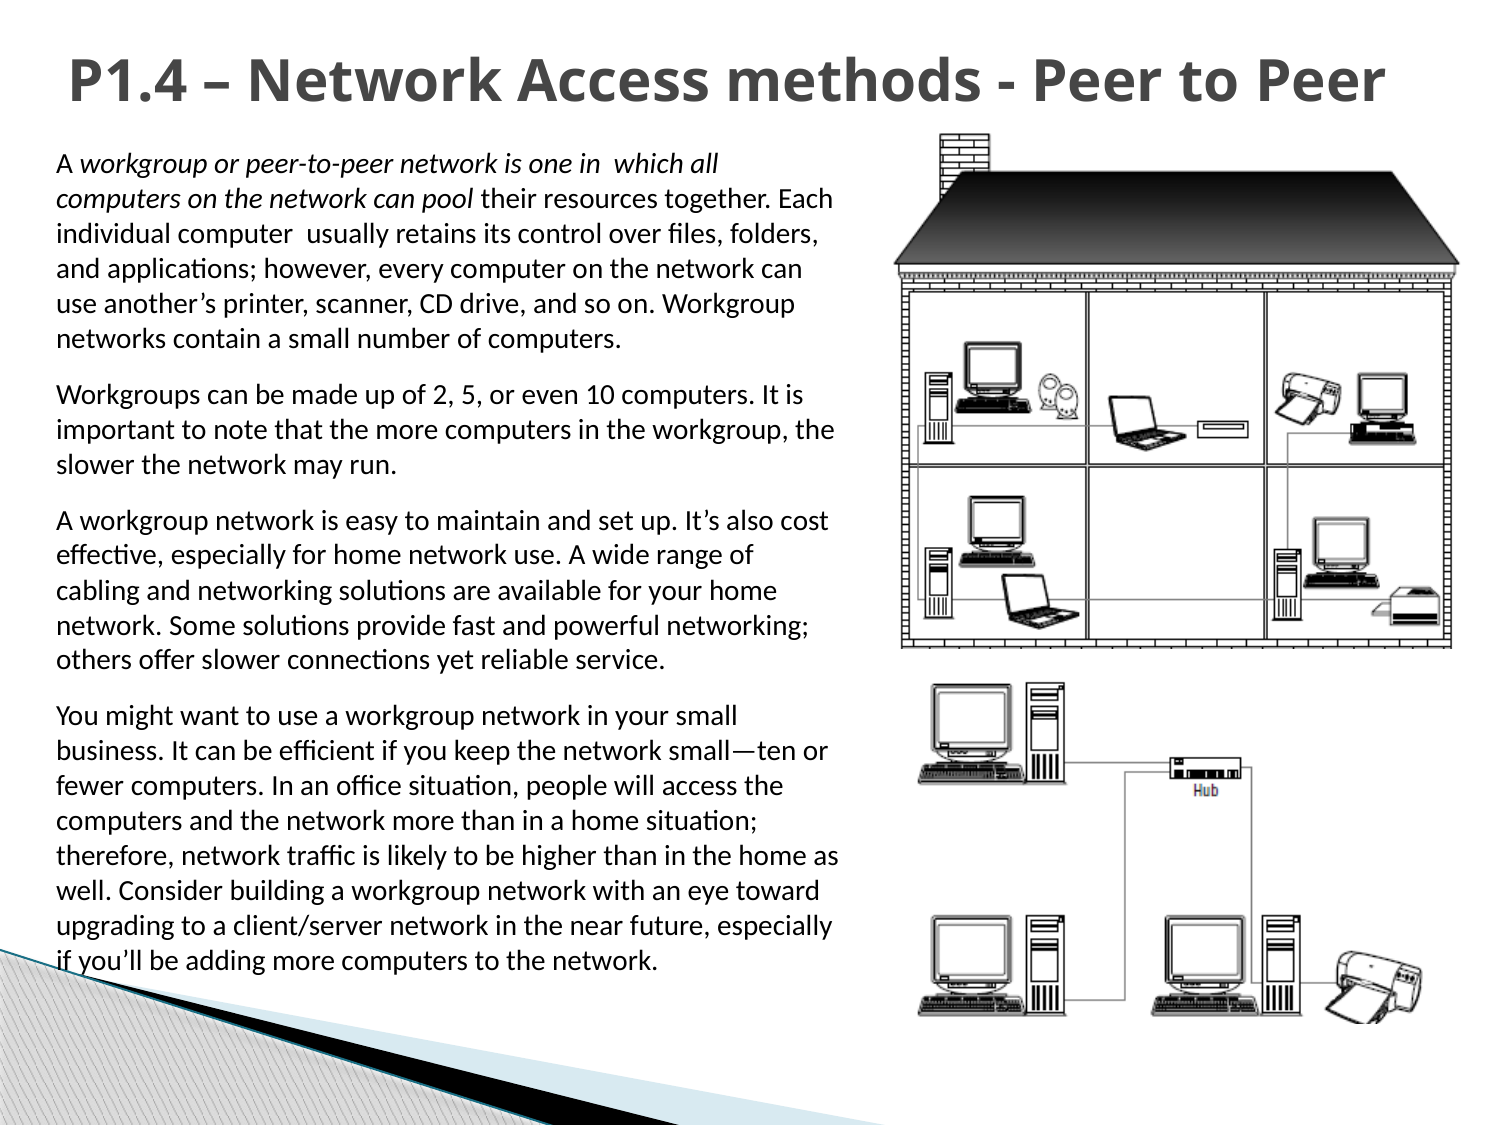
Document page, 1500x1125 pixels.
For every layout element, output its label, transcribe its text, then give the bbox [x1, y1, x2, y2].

picture [903, 668, 1436, 1024]
list A workgroup or peer-to-peer network is one in which all computers on the network can pool their resources together. Each individual computer usually retains its control over files, folders, and applications; however, every computer on the network can use another’s printer, scanner, CD drive, and so on. Workgroup networks contain a small number of computers. Workgroups can be made up of 2, 5, or even 10 computers. It is important to note that the more computers in the workgroup, the slower the network may run. A workgroup network is easy to maintain and set up. It’s also cost effective, especially for home network use. A wide range of cabling and networking solutions are available for your home network. Some solutions provide fast and powerful networking; others offer slower connections yet reliable service. You might want to use a workgroup network in your small business. It can be efficient if you keep the network small—ten or fewer computers. In an office situation, people will access the computers and the network more than in a home situation; therefore, network traffic is likely to be higher than in the home as well. Consider building a workgroup network with an eye toward upgrading to a client/server network in the near future, especially if you’ll be adding more computers to the network. [41, 137, 857, 1059]
title P1.4 – Network Access methods - Peer to Peer [53, 19, 1404, 138]
picture [891, 125, 1471, 649]
